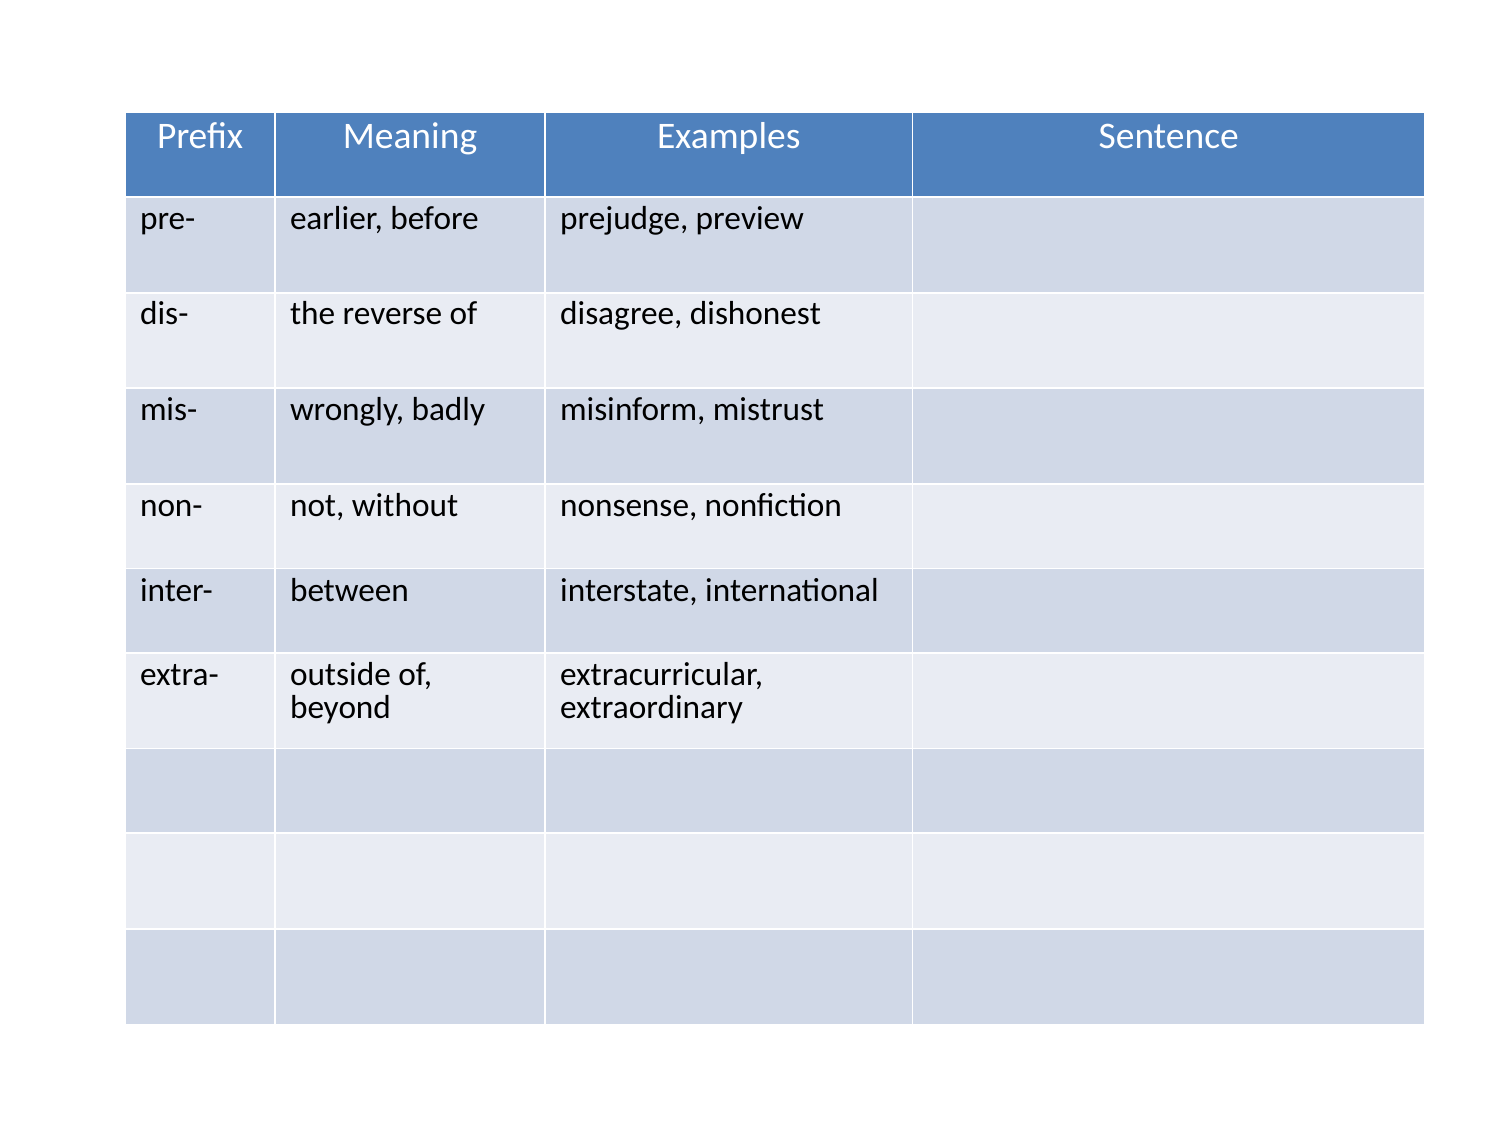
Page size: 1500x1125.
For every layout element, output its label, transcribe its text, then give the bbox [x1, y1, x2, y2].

table_cell [913, 749, 1424, 832]
table_cell outside of, beyond [276, 654, 544, 748]
table_cell pre- [126, 198, 274, 292]
table_cell [913, 294, 1424, 387]
table_cell [126, 749, 274, 832]
table_cell [546, 930, 912, 1024]
table_cell [276, 834, 544, 928]
table_cell inter- [126, 569, 274, 652]
table_cell disagree, dishonest [546, 294, 912, 387]
table_cell the reverse of [276, 294, 544, 387]
table_cell [913, 569, 1424, 652]
table_cell extra- [126, 654, 274, 748]
table_cell [126, 930, 274, 1024]
table_cell between [276, 569, 544, 652]
table_cell not, without [276, 485, 544, 568]
table_cell [126, 834, 274, 928]
table_cell mis- [126, 389, 274, 483]
table_cell extracurricular, extraordinary [546, 654, 912, 748]
table_header Prefix [126, 113, 274, 196]
table_cell [913, 389, 1424, 483]
table_cell [913, 654, 1424, 748]
table_cell [913, 834, 1424, 928]
table_cell earlier, before [276, 198, 544, 292]
table_cell wrongly, badly [276, 389, 544, 483]
table_cell [546, 749, 912, 832]
table_cell [276, 749, 544, 832]
table_cell prejudge, preview [546, 198, 912, 292]
table_header Examples [546, 113, 912, 196]
table_cell [913, 198, 1424, 292]
table_cell interstate, international [546, 569, 912, 652]
table_cell [913, 930, 1424, 1024]
table_header Sentence [913, 113, 1424, 196]
table_cell dis- [126, 294, 274, 387]
table_header Meaning [276, 113, 544, 196]
table_cell nonsense, nonfiction [546, 485, 912, 568]
table_cell [913, 485, 1424, 568]
table_cell non- [126, 485, 274, 568]
table_cell [546, 834, 912, 928]
table_cell misinform, mistrust [546, 389, 912, 483]
table_cell [276, 930, 544, 1024]
